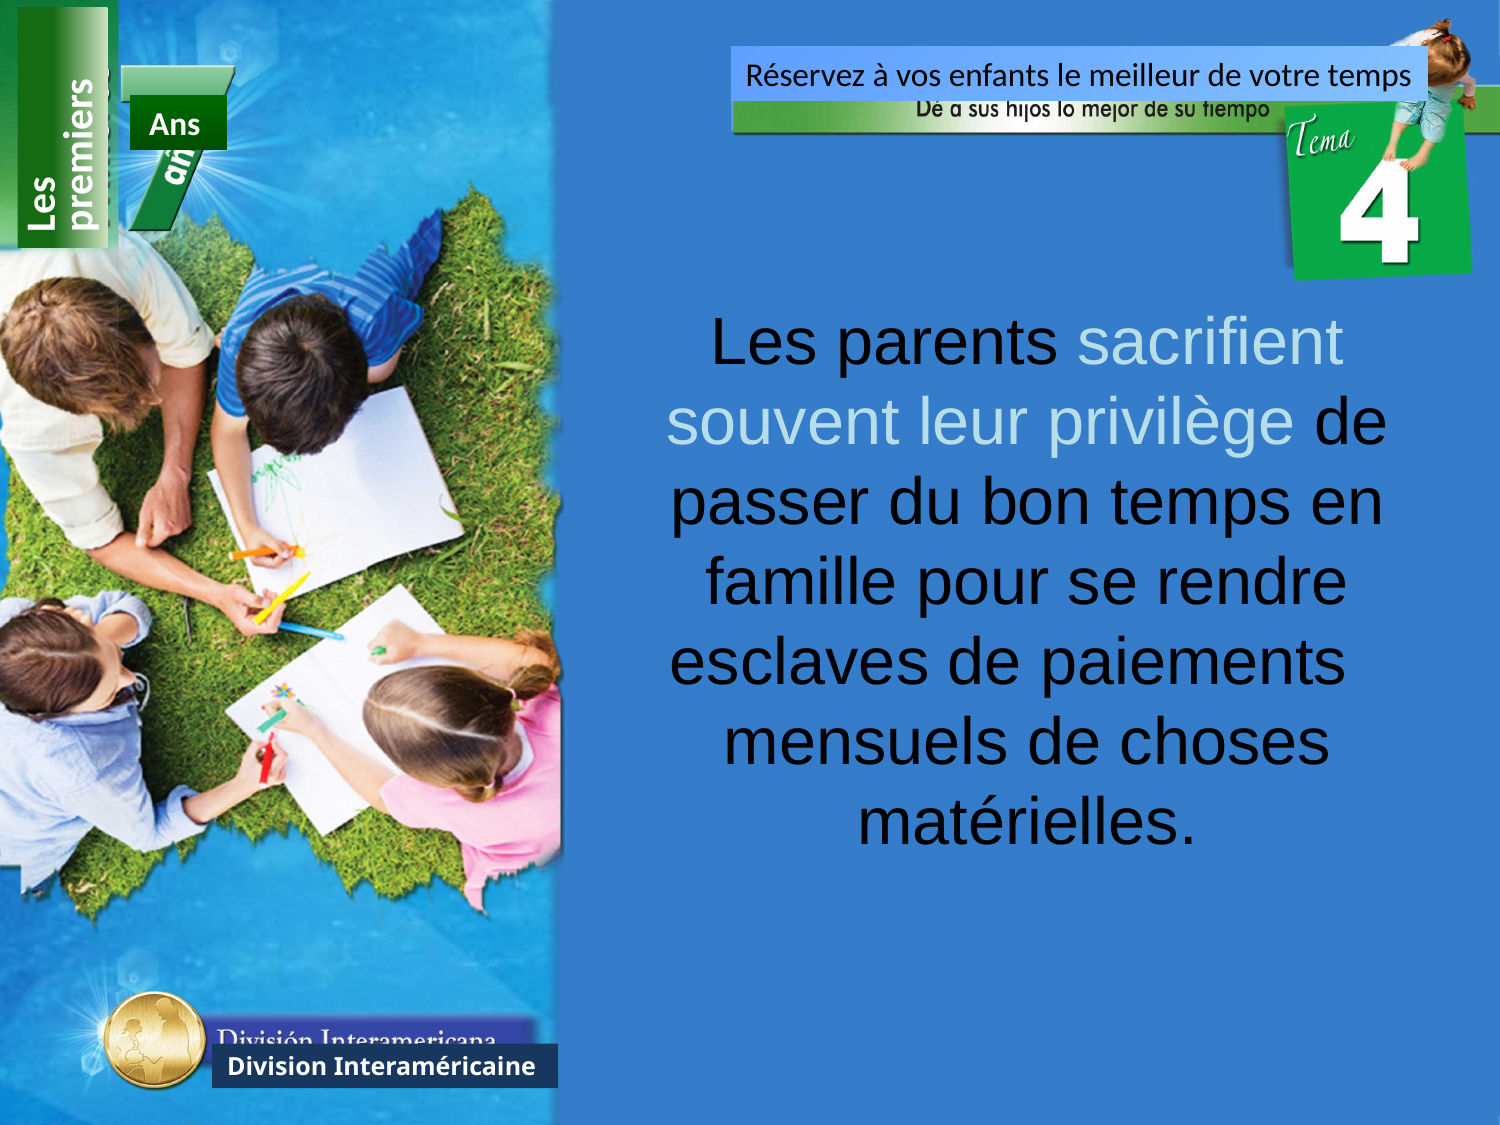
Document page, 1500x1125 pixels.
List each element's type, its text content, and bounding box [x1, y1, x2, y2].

text_box Division Interaméricaine [212, 1043, 558, 1089]
picture [0, 0, 1500, 1125]
text_box Les parents sacrifient souvent leur privilège de passer du bon temps en famille pour se rendre esclaves de paiements mensuels de choses matérielles. [608, 290, 1447, 946]
text_box Réservez à vos enfants le meilleur de votre temps [730, 46, 1428, 101]
text_box Ans [130, 95, 227, 150]
text_box Les premiers [17, 7, 108, 248]
